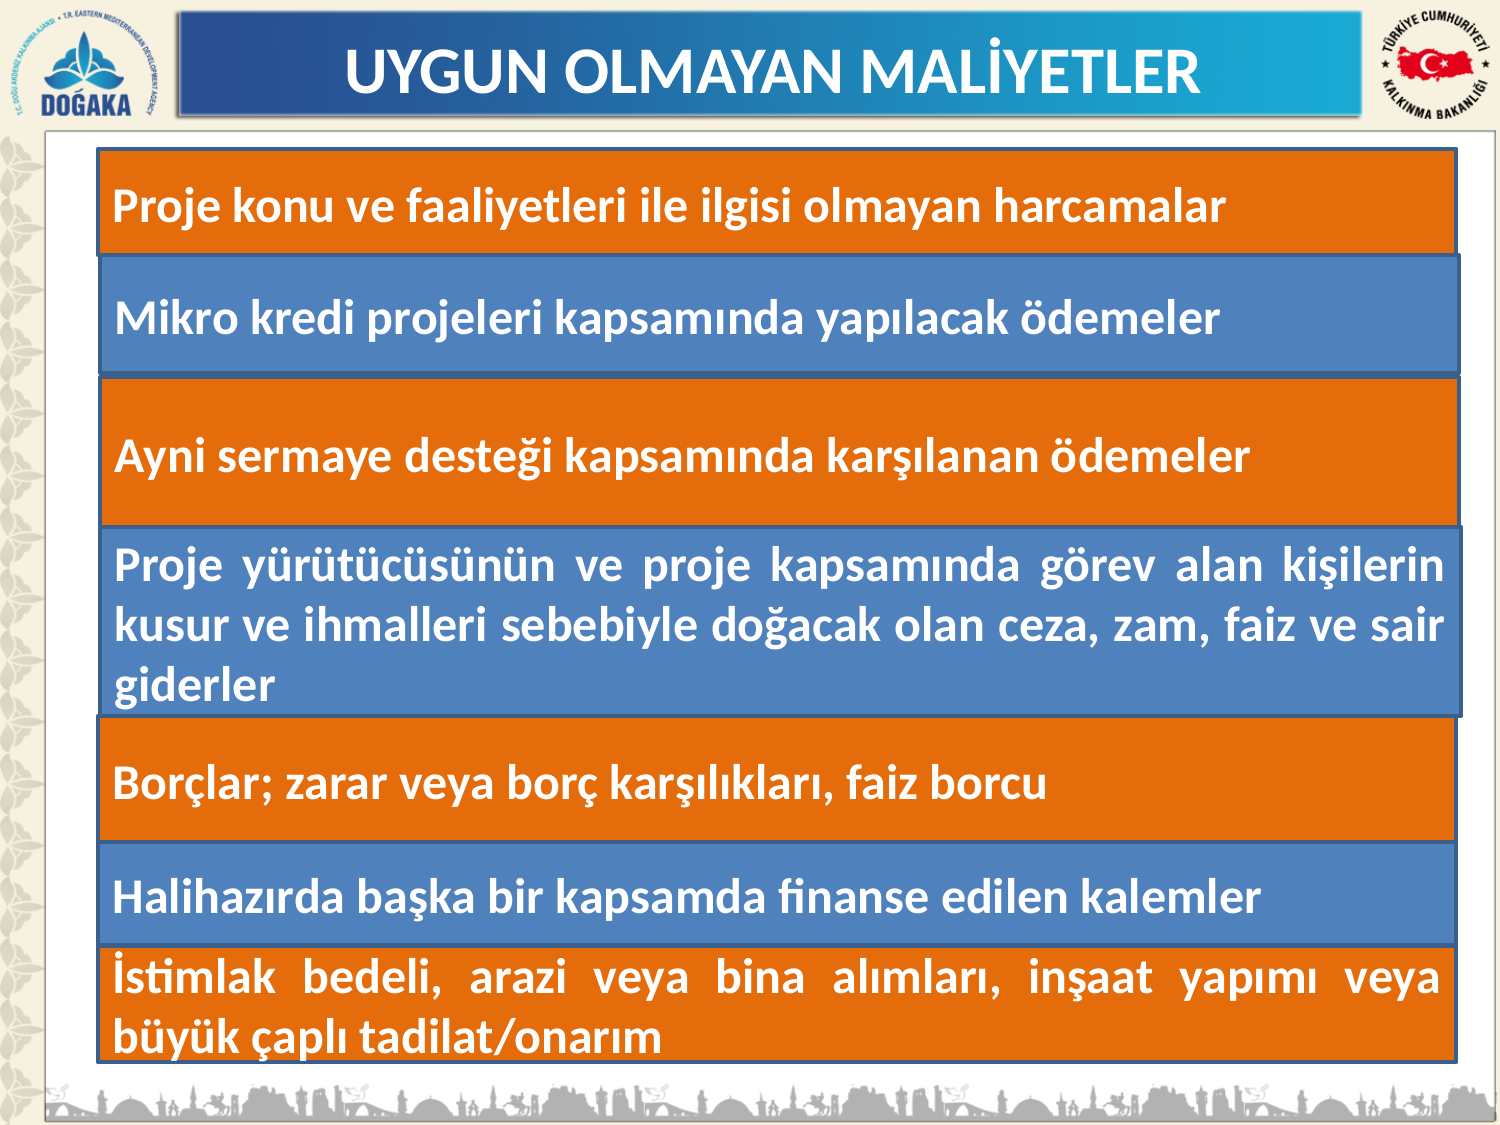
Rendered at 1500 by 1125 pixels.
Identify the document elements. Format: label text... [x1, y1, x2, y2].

text_box Proje konu ve faaliyetleri ile ilgisi olmayan harcamalar [96, 147, 1458, 257]
text_box İstimlak bedeli, arazi veya bina alımları, inşaat yapımı veya büyük çaplı tadilat/onarım [96, 943, 1458, 1064]
picture [0, 0, 1500, 1125]
title UYGUN OLMAYAN MALİYETLER [183, 19, 1365, 126]
text_box Borçlar; zarar veya borç karşılıkları, faiz borcu [96, 714, 1458, 840]
text_box Halihazırda başka bir kapsamda finanse edilen kalemler [96, 840, 1458, 943]
text_box Mikro kredi projeleri kapsamında yapılacak ödemeler [98, 253, 1461, 375]
text_box Proje yürütücüsünün ve proje kapsamında görev alan kişilerin kusur ve ihmalleri sebebiyle doğacak olan ceza, zam, faiz ve sair giderler [98, 525, 1463, 718]
text_box Ayni sermaye desteği kapsamında karşılanan ödemeler [98, 375, 1461, 525]
